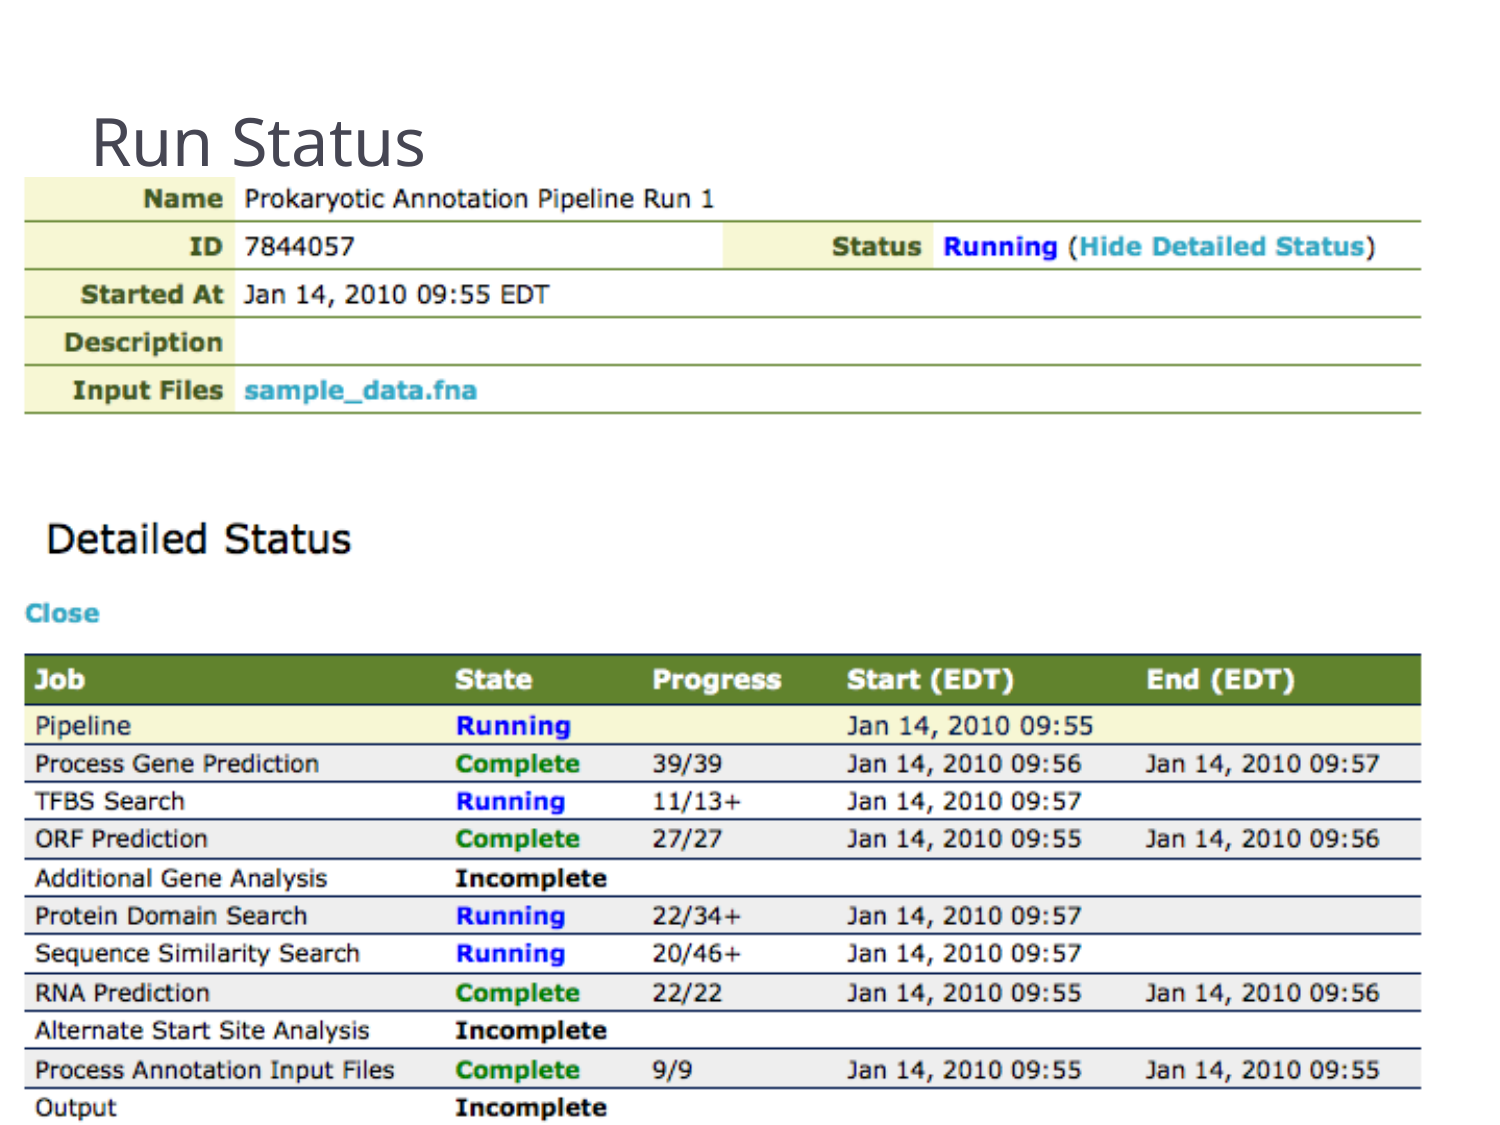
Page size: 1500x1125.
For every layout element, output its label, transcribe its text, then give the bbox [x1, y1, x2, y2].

title Run Status [74, 0, 1301, 176]
picture [0, 176, 1478, 1125]
